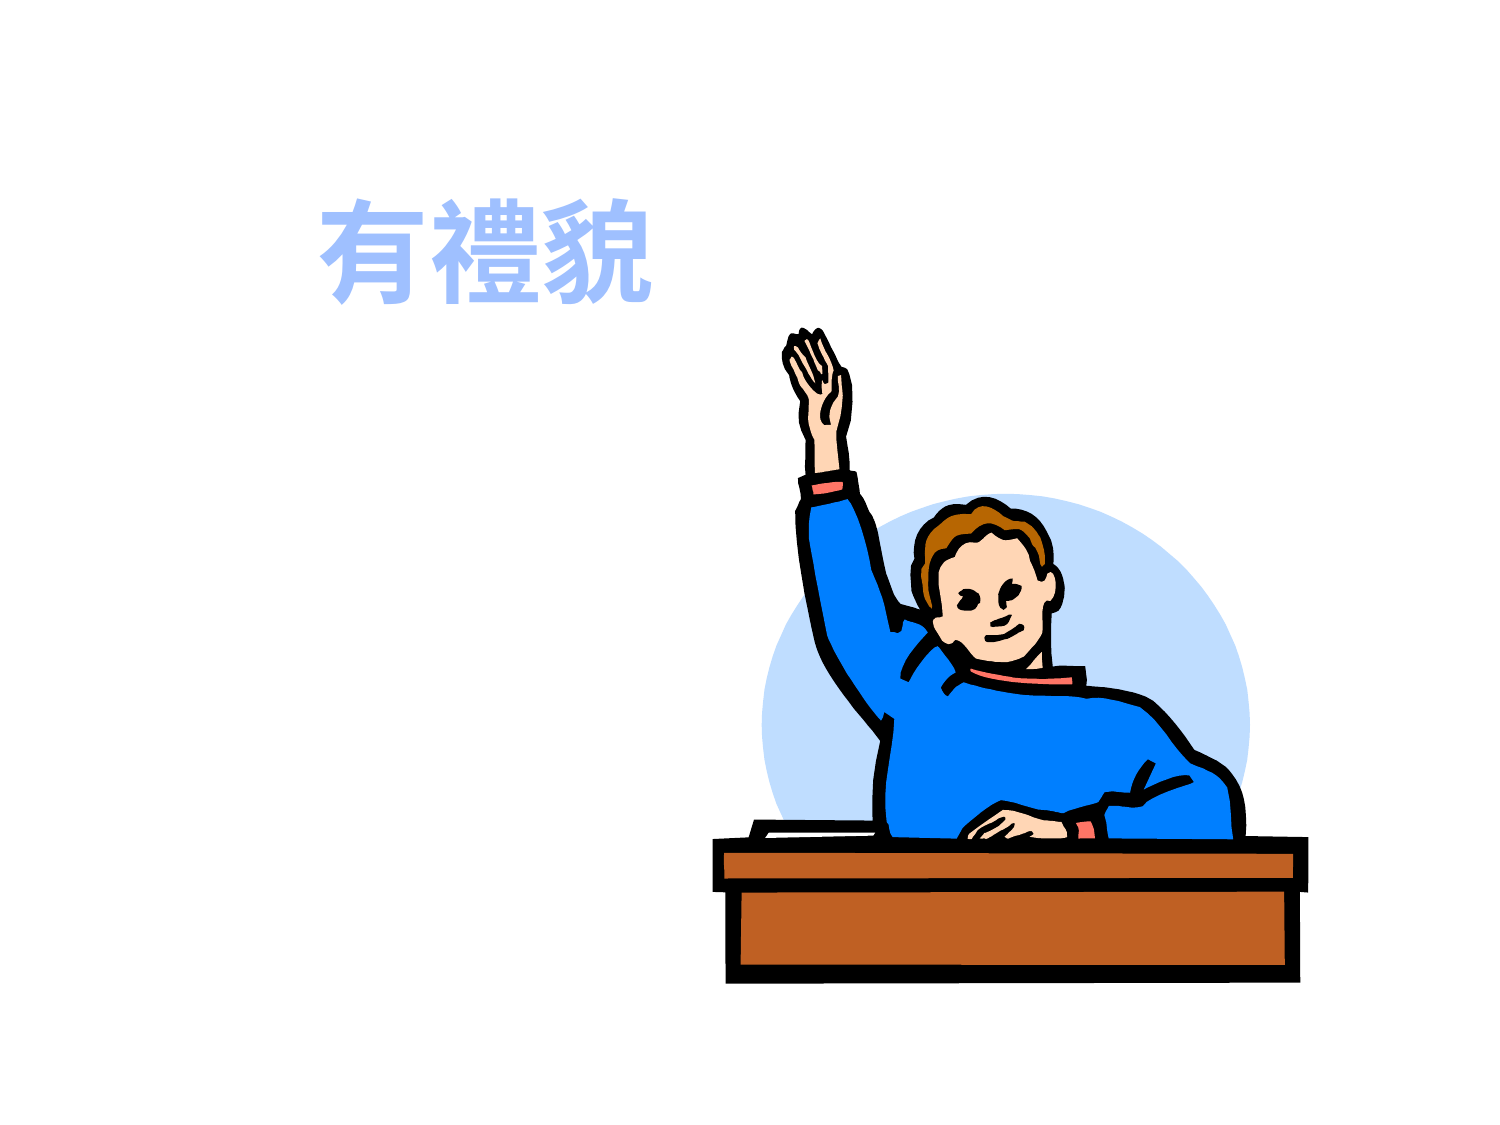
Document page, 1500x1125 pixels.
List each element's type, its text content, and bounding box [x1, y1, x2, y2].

text_box 有禮貌 [301, 174, 670, 325]
picture [712, 324, 1309, 984]
